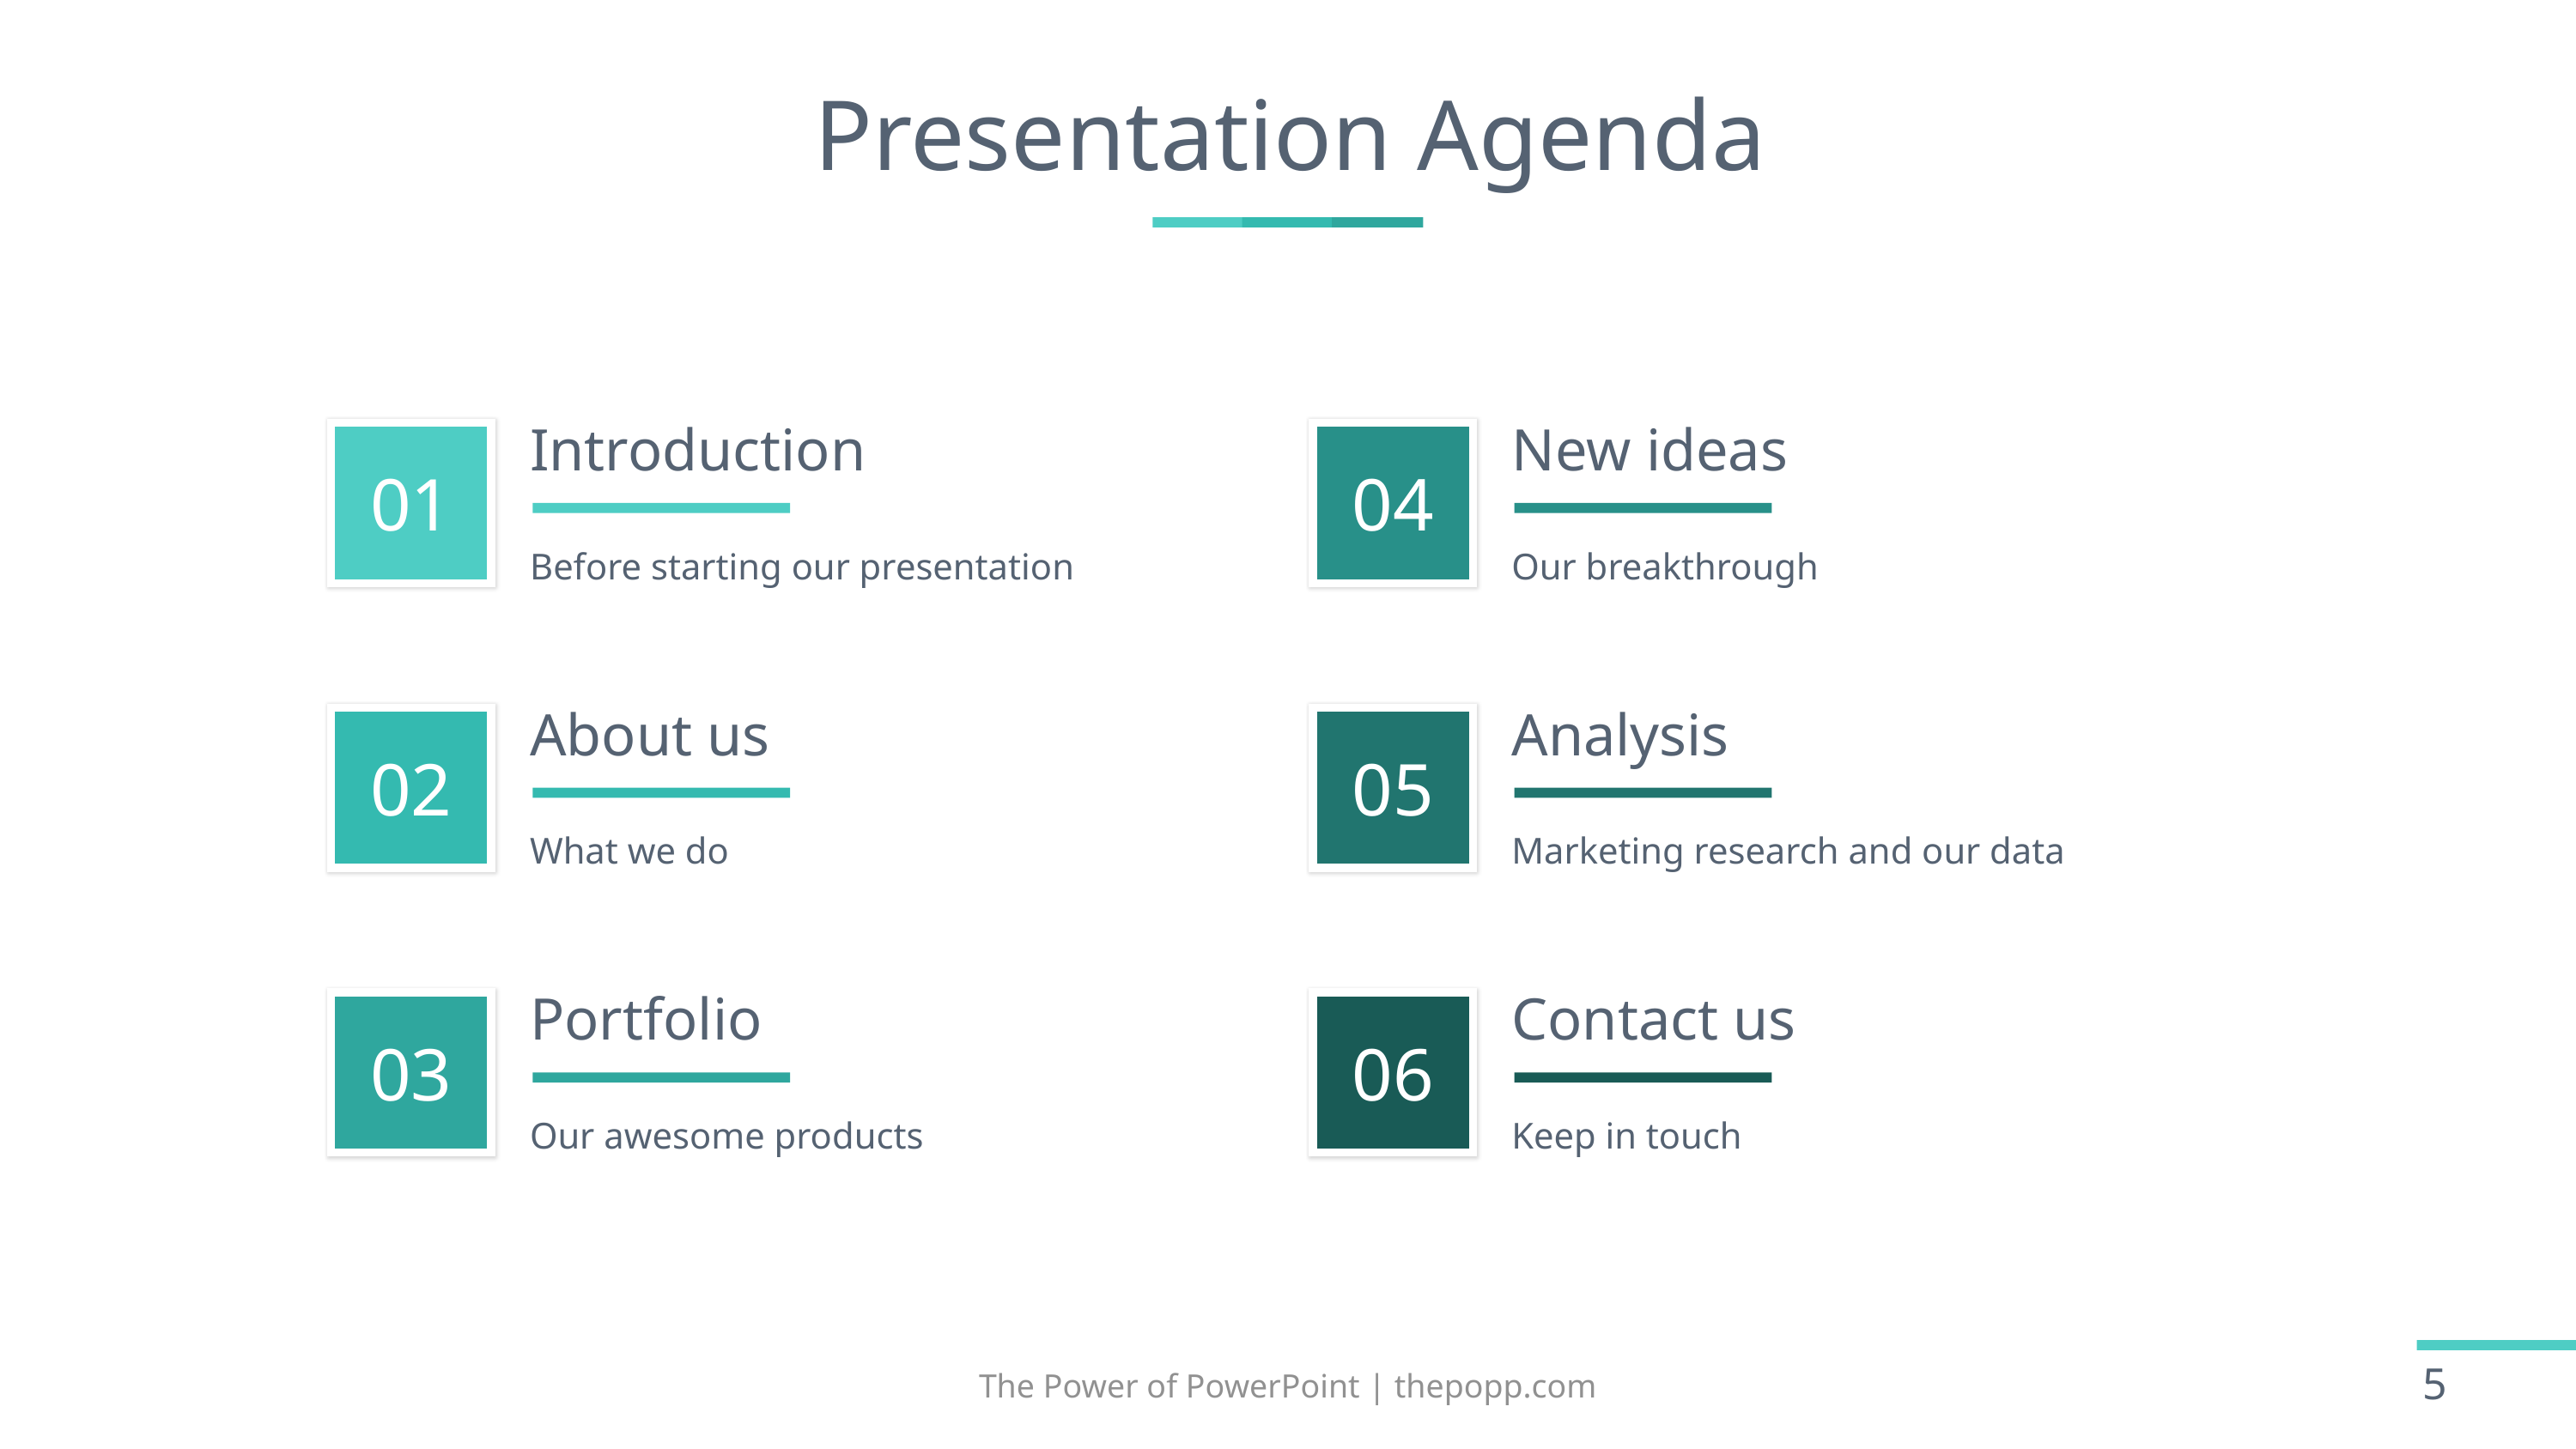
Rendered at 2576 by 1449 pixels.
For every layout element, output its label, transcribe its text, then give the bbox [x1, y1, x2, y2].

list Portfolio [517, 964, 1272, 1070]
list About us [517, 680, 1272, 785]
footer The Power of PowerPoint | thepopp.com [853, 1349, 1723, 1427]
list What we do [517, 809, 1272, 888]
list Our breakthrough [1498, 524, 2253, 604]
slide_number 5 [2409, 1351, 2576, 1421]
list Analysis [1498, 680, 2253, 785]
list New ideas [1498, 395, 2253, 500]
title Presentation Agenda [69, 49, 2512, 230]
list Keep in touch [1498, 1094, 2253, 1173]
list Marketing research and our data [1498, 809, 2253, 888]
list Introduction [517, 395, 1272, 500]
list Our awesome products [517, 1094, 1272, 1173]
list Before starting our presentation [517, 524, 1272, 604]
list Contact us [1498, 964, 2253, 1070]
